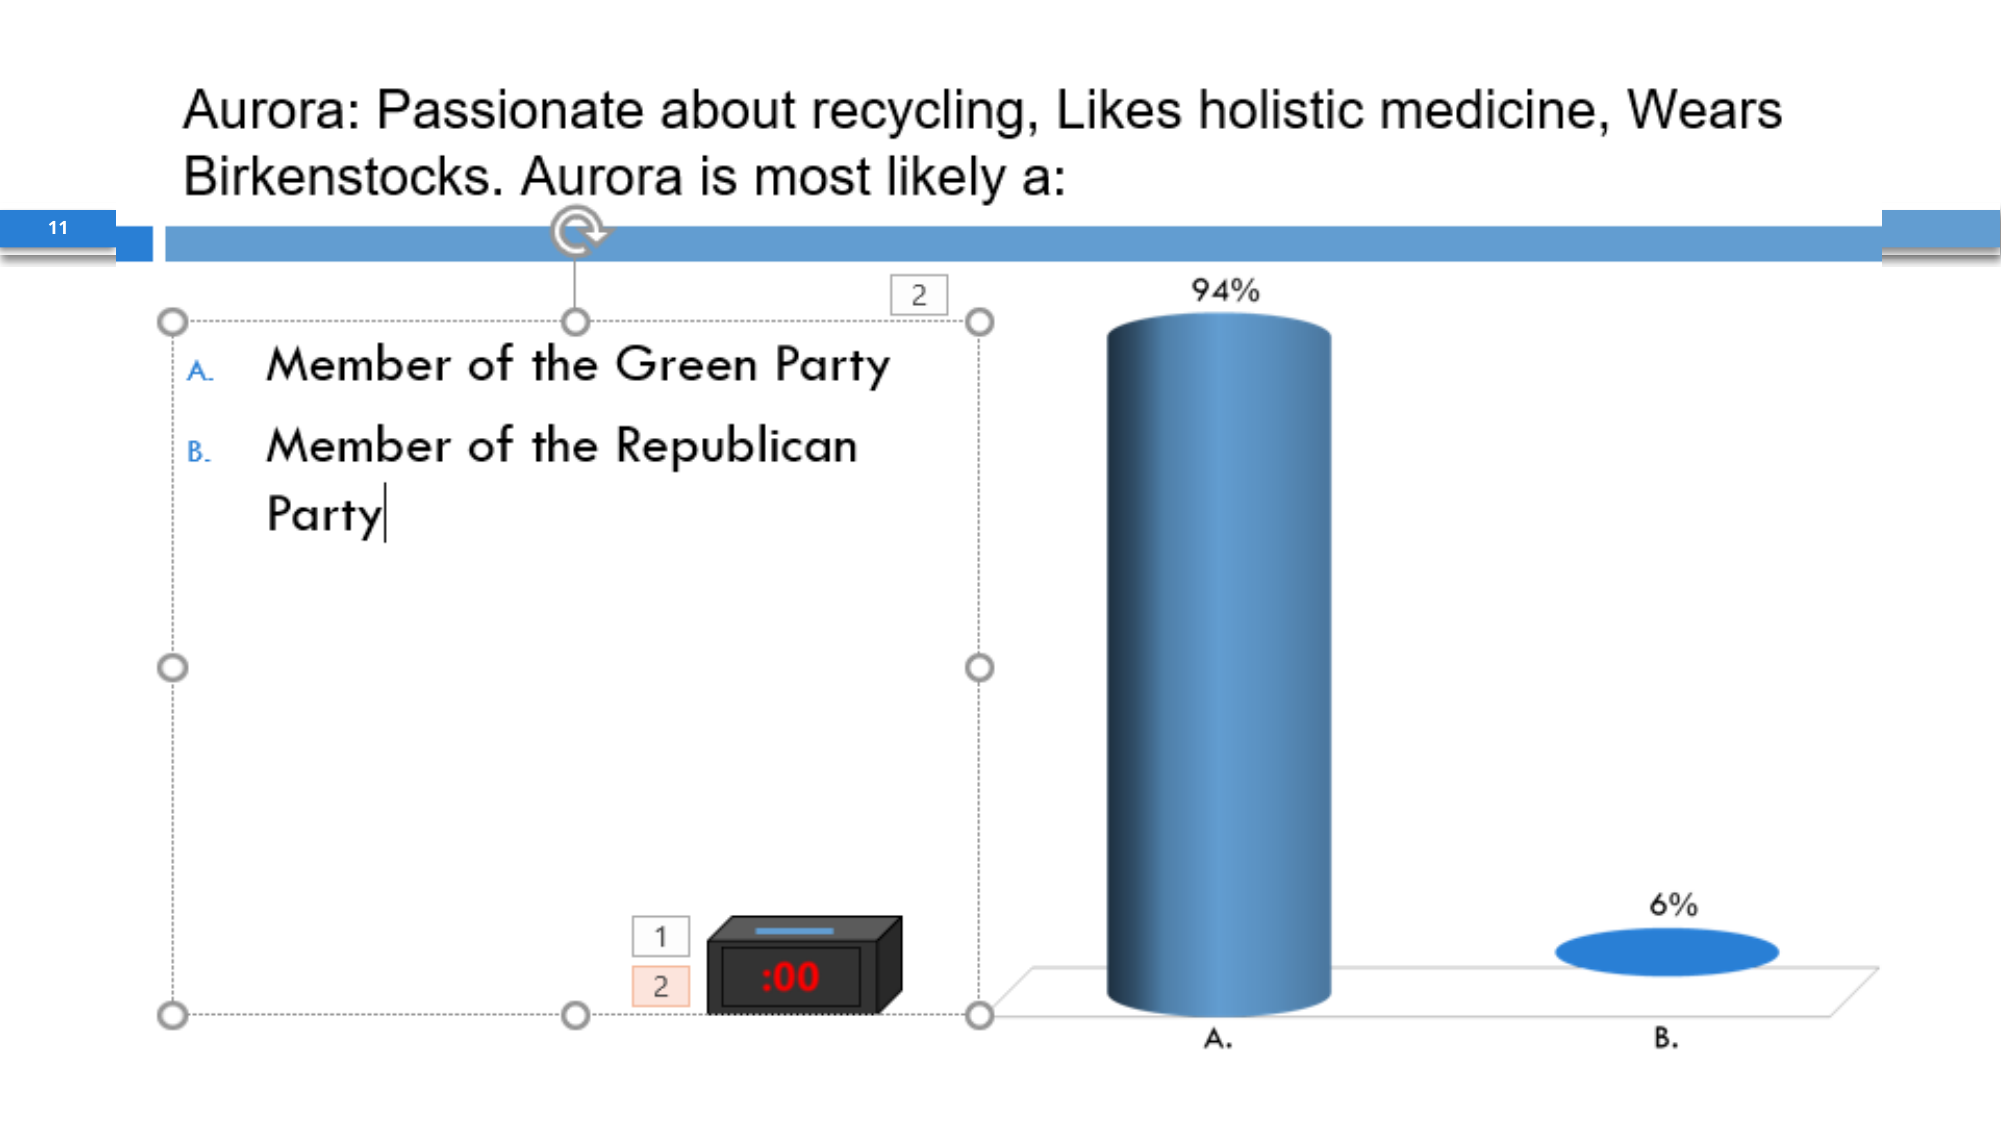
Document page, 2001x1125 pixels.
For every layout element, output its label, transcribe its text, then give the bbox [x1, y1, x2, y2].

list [116, 56, 1882, 1066]
slide_number 11 [0, 208, 110, 249]
